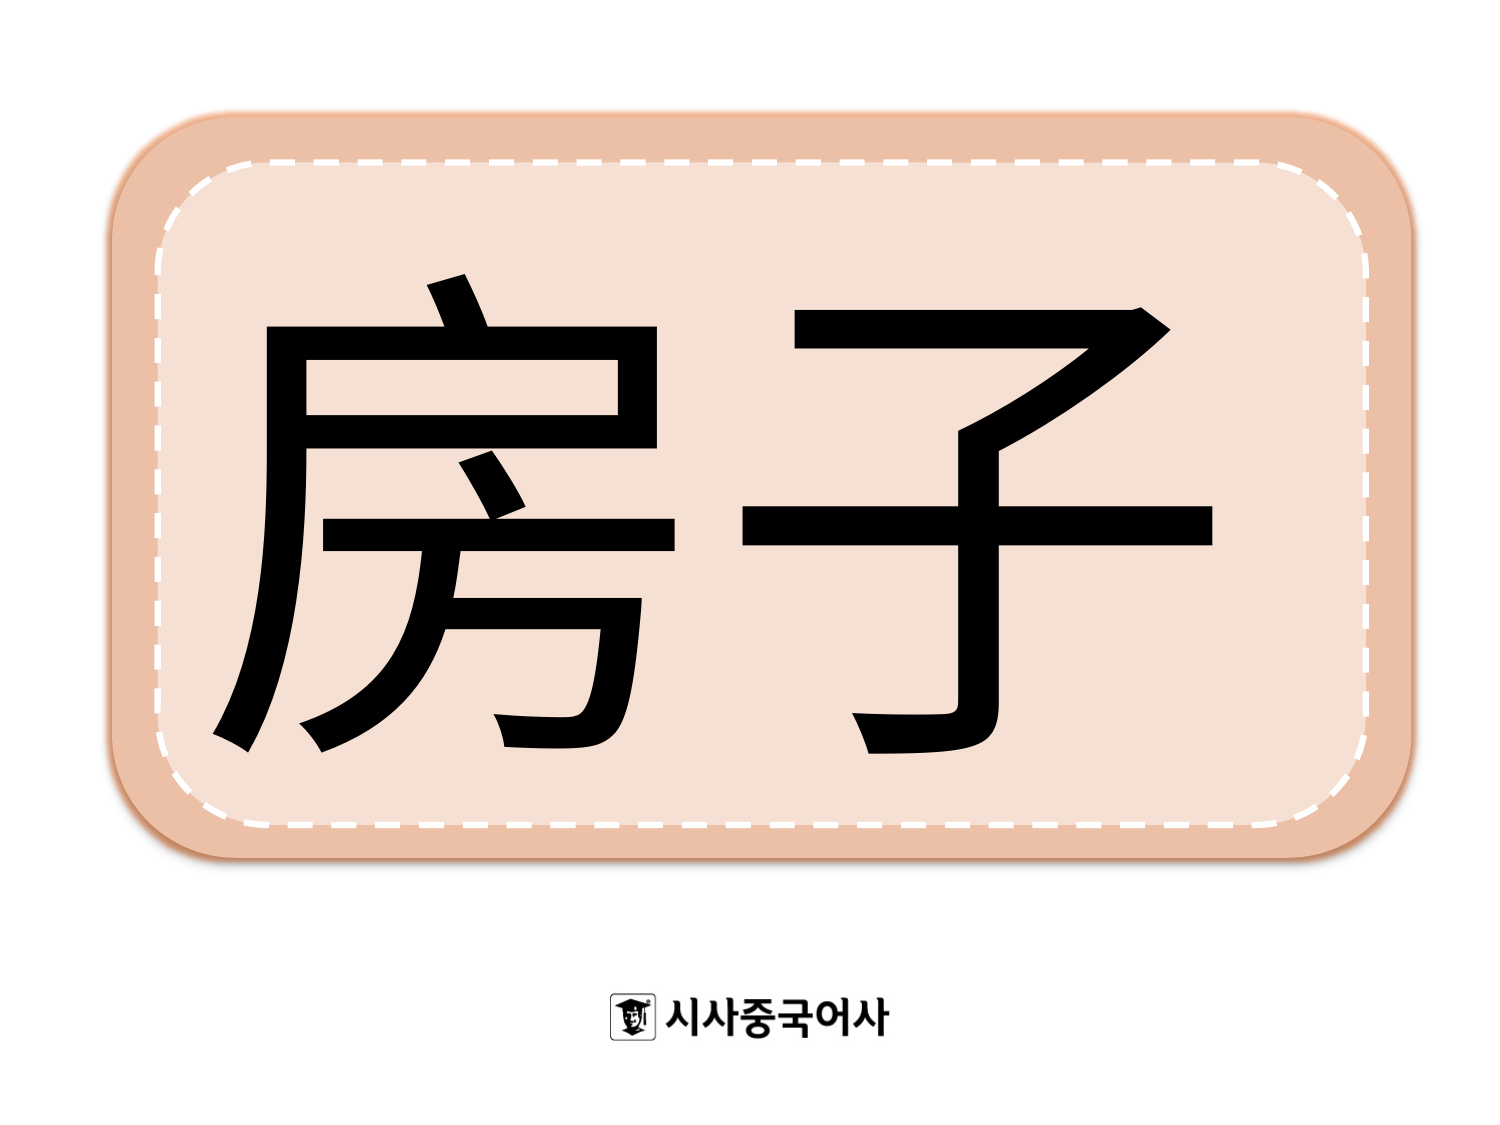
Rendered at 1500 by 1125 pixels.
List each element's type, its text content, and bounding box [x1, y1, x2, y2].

text_box [162, 160, 1371, 824]
text_box 房子 [171, 172, 1380, 836]
picture [602, 987, 898, 1047]
